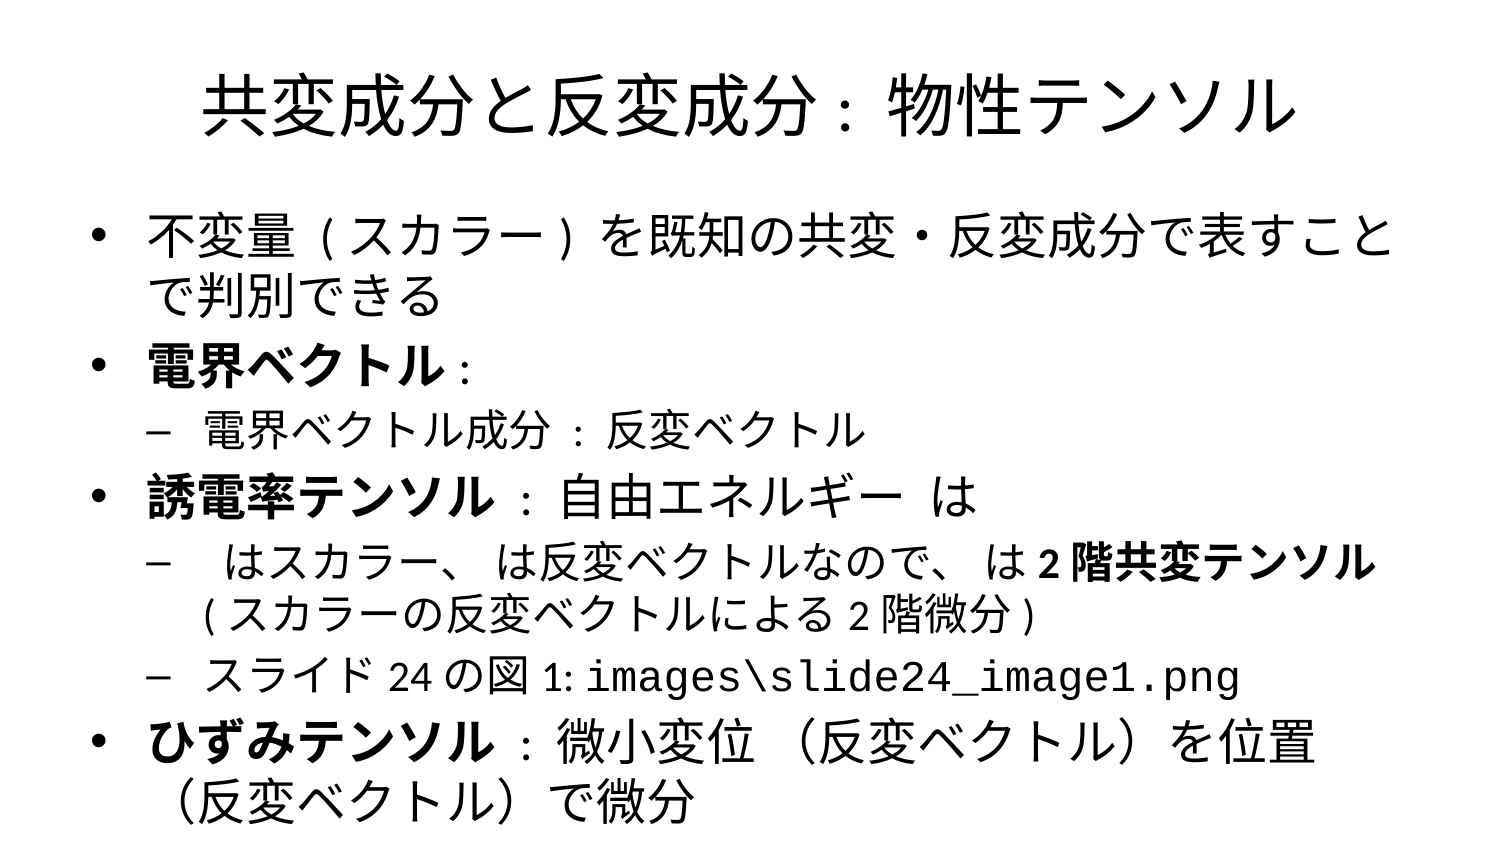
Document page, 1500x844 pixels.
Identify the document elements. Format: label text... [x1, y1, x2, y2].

title 共変成分と反変成分: 物性テンソル [75, 33, 1425, 175]
